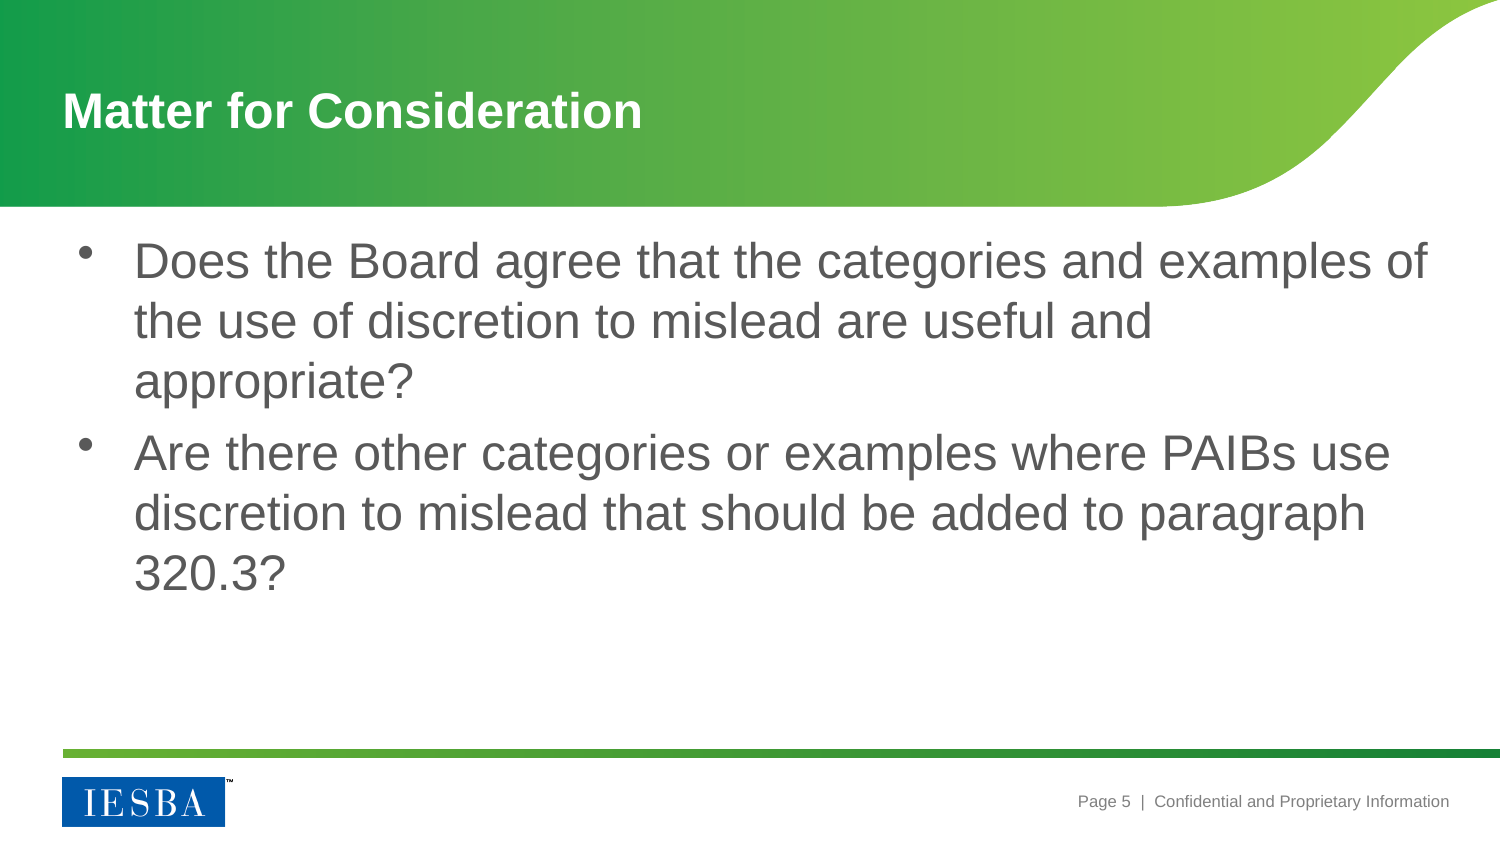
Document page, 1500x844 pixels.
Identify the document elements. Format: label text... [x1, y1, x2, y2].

title Matter for Consideration [62, 75, 1300, 142]
list Does the Board agree that the categories and examples of the use of discretion to mislead are useful and appropriate? Are there other categories or examples where PAIBs use discretion to mislead that should be added to paragraph 320.3? [62, 220, 1450, 724]
picture [0, 0, 1500, 207]
picture [62, 777, 233, 827]
